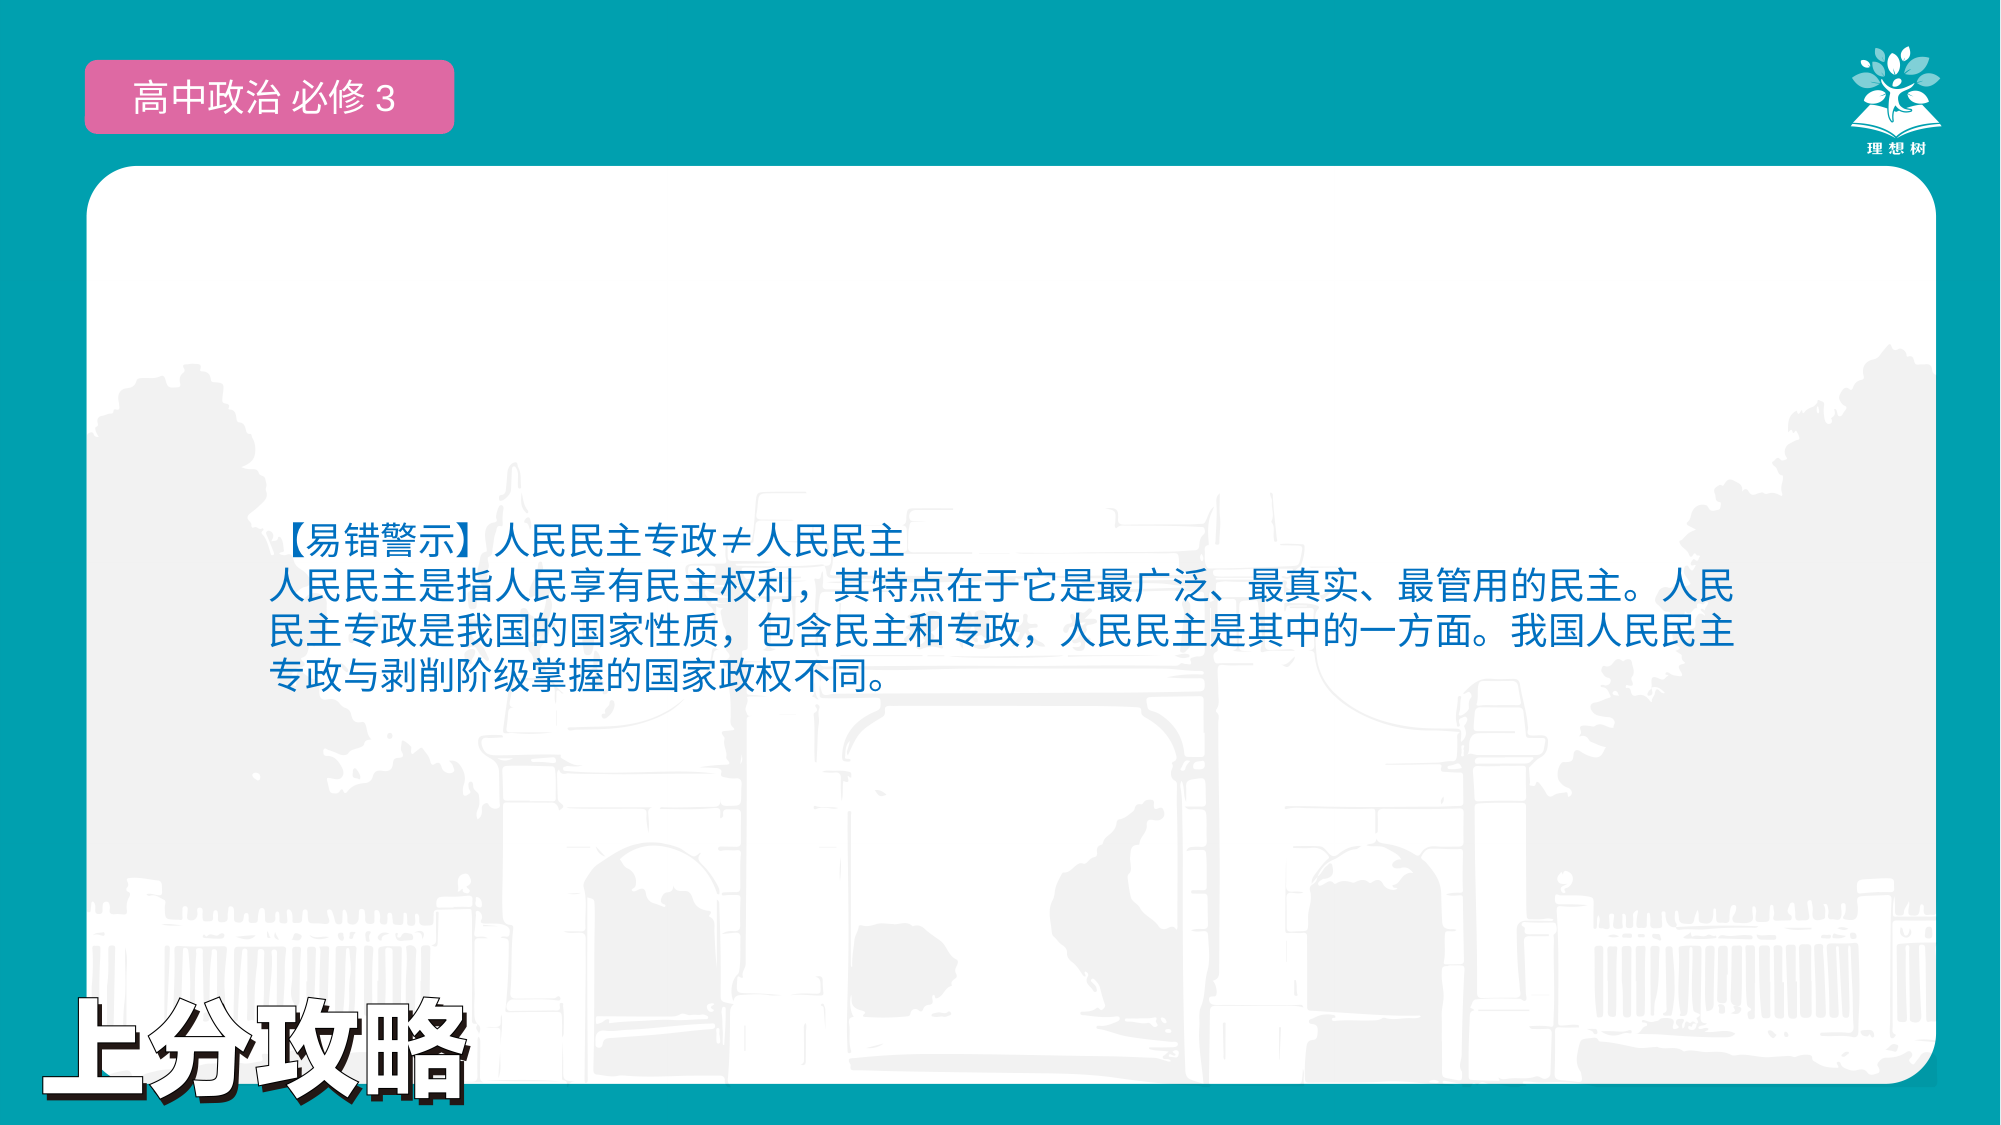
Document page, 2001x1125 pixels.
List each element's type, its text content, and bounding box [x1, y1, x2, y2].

picture [0, 0, 2001, 1125]
text_box 高中政治 必修3 [83, 58, 456, 135]
text_box 【易错警示】人民民主专政≠人民民主 人民民主是指人民享有民主权利，其特点在于它是最广泛、最真实、最管用的民主。人民民主专政是我国的国家性质，包含民主和专政，人民民主是其中的一方面。我国人民民主专政与剥削阶级掌握的国家政权不同。 [253, 509, 1751, 705]
